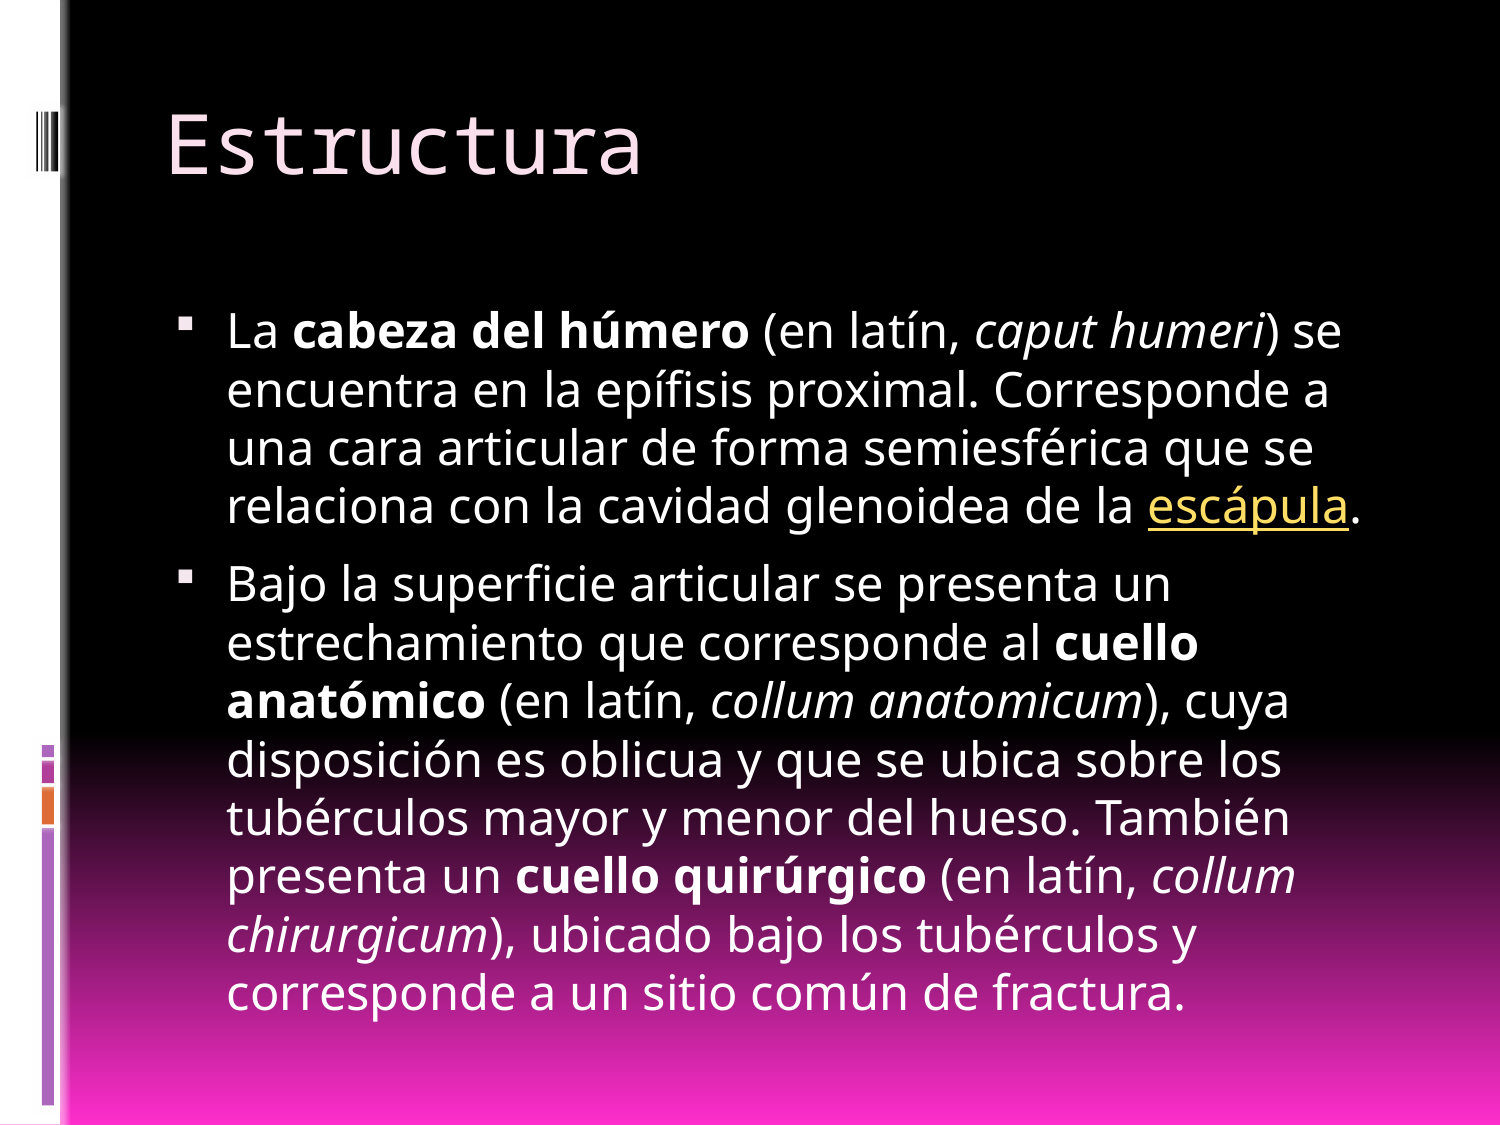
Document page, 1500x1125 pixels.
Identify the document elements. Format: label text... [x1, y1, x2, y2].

title Estructura [150, 83, 1425, 234]
list La cabeza del húmero (en latín, caput humeri) se encuentra en la epífisis proximal. Corresponde a una cara articular de forma semiesférica que se relaciona con la cavidad glenoidea de la escápula. Bajo la superficie articular se presenta un estrechamiento que corresponde al cuello anatómico (en latín, collum anatomicum), cuya disposición es oblicua y que se ubica sobre los tubérculos mayor y menor del hueso. También presenta un cuello quirúrgico (en latín, collum chirurgicum), ubicado bajo los tubérculos y corresponde a un sitio común de fractura. [150, 292, 1425, 1043]
